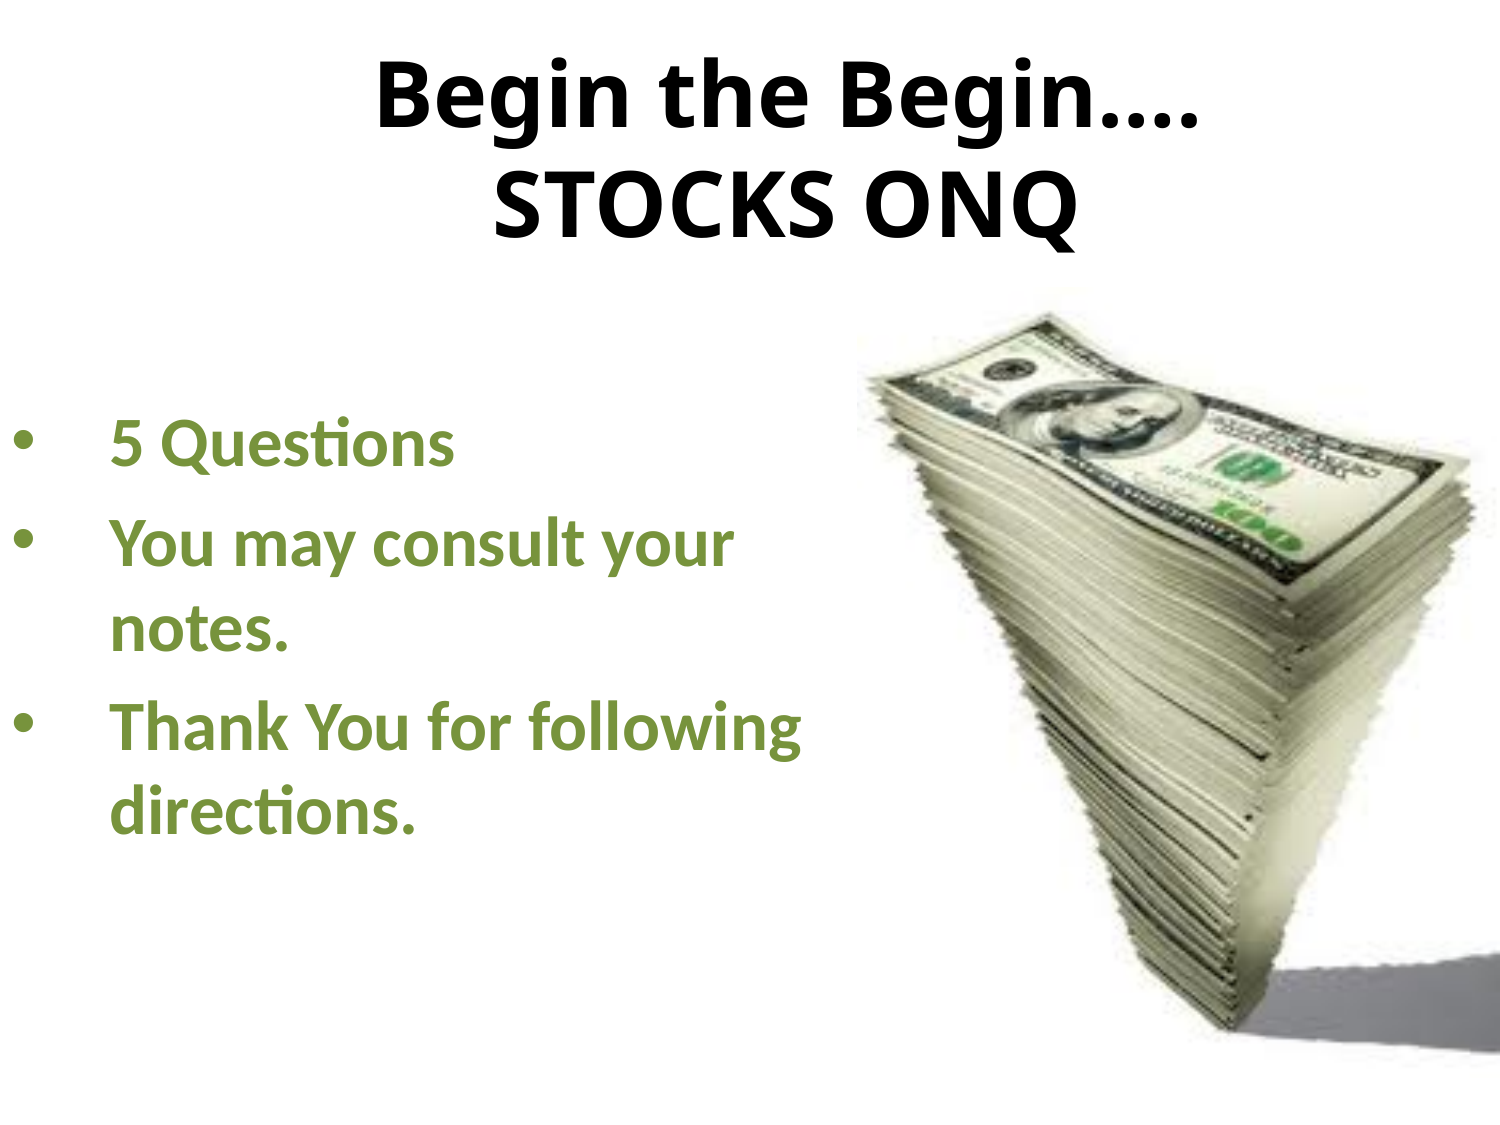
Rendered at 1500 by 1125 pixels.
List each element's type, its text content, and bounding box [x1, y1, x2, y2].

title Begin the Begin…. STOCKS ONQ [150, 24, 1425, 267]
picture [857, 287, 1500, 1078]
subtitle 5 Questions You may consult your notes. Thank You for following directions. [0, 388, 852, 863]
